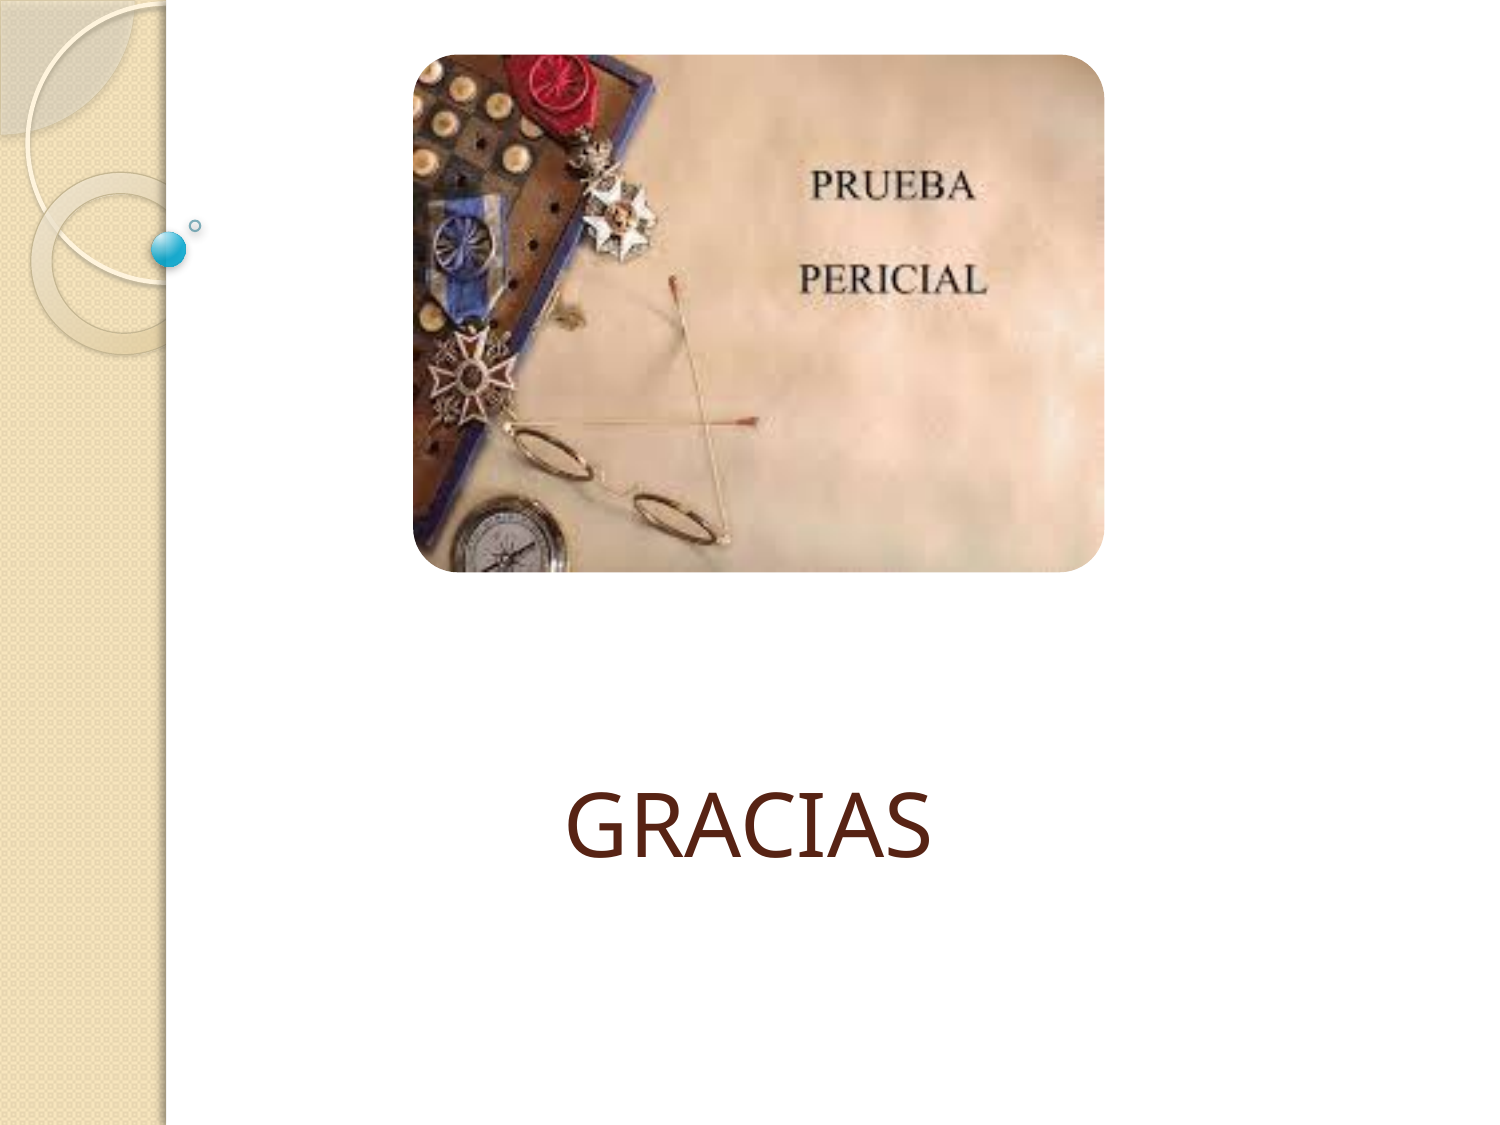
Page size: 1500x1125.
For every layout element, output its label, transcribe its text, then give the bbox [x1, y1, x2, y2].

picture [412, 54, 1105, 573]
title GRACIAS [549, 597, 1167, 883]
